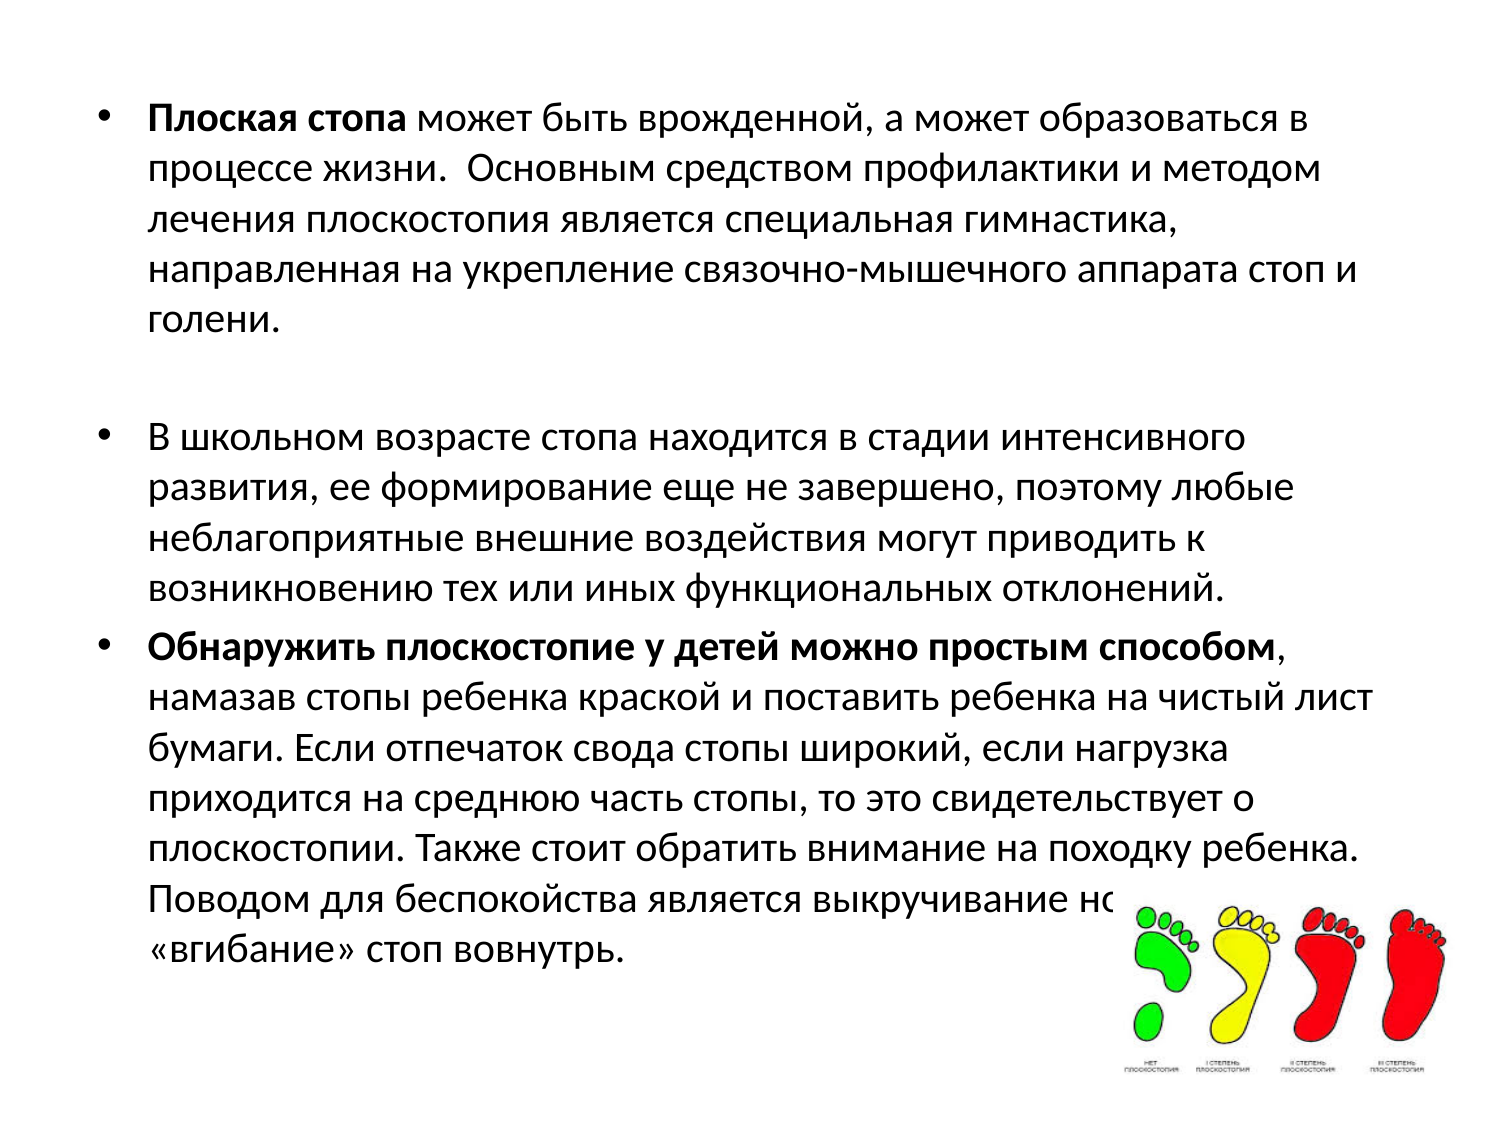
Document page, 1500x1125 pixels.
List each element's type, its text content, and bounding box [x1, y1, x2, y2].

picture [1113, 878, 1458, 1091]
list Плоская стопа может быть врожденной, а может образоваться в процессе жизни. Основным средством профилактики и методом лечения плоскостопия является специальная гимнастика, направленная на укрепление связочно-мышечного аппарата стоп и голени. В школьном возрасте стопа находится в стадии интенсивного развития, ее формирование еще не завершено, поэтому любые неблагоприятные внешние воздействия могут приводить к возникновению тех или иных функциональных отклонений. Обнаружить плоскостопие у детей можно простым способом, намазав стопы ребенка краской и поставить ребенка на чистый лист бумаги. Если отпечаток свода стопы широкий, если нагрузка приходится на среднюю часть стопы, то это свидетельствует о плоскостопии. Также стоит обратить внимание на походку ребенка. Поводом для беспокойства является выкручивание носков наружу и «вгибание» стоп вовнутрь. [82, 82, 1432, 982]
